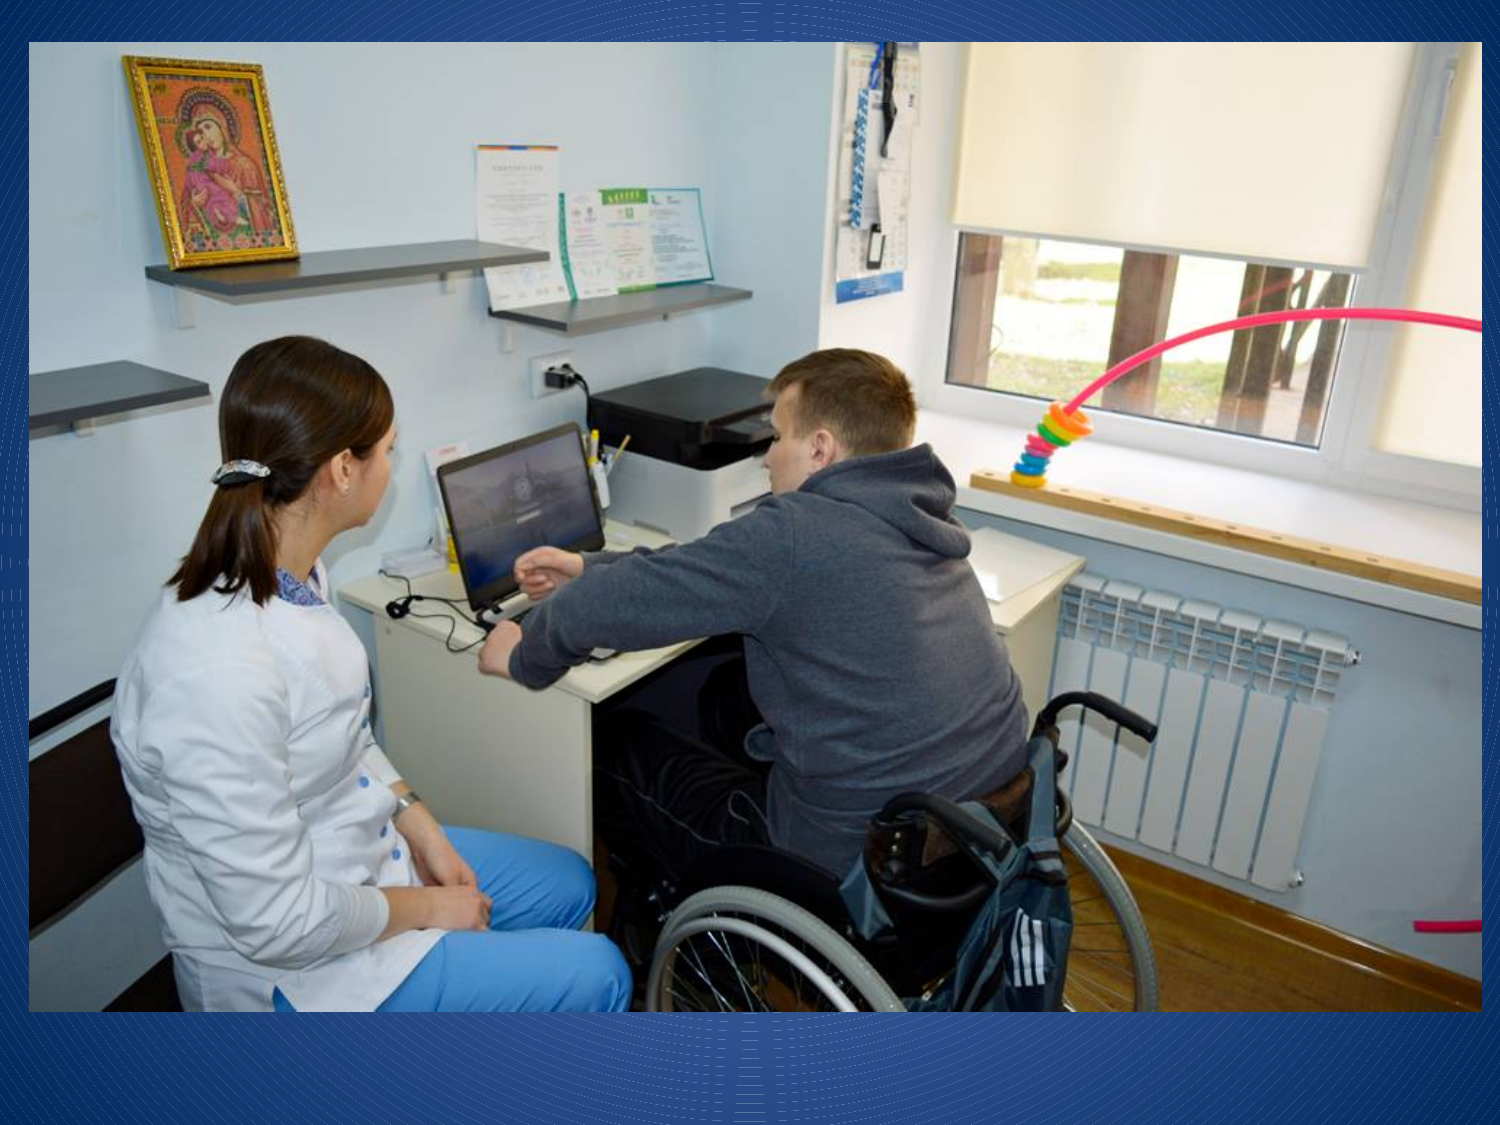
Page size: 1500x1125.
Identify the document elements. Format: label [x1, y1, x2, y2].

picture [29, 42, 1482, 1012]
